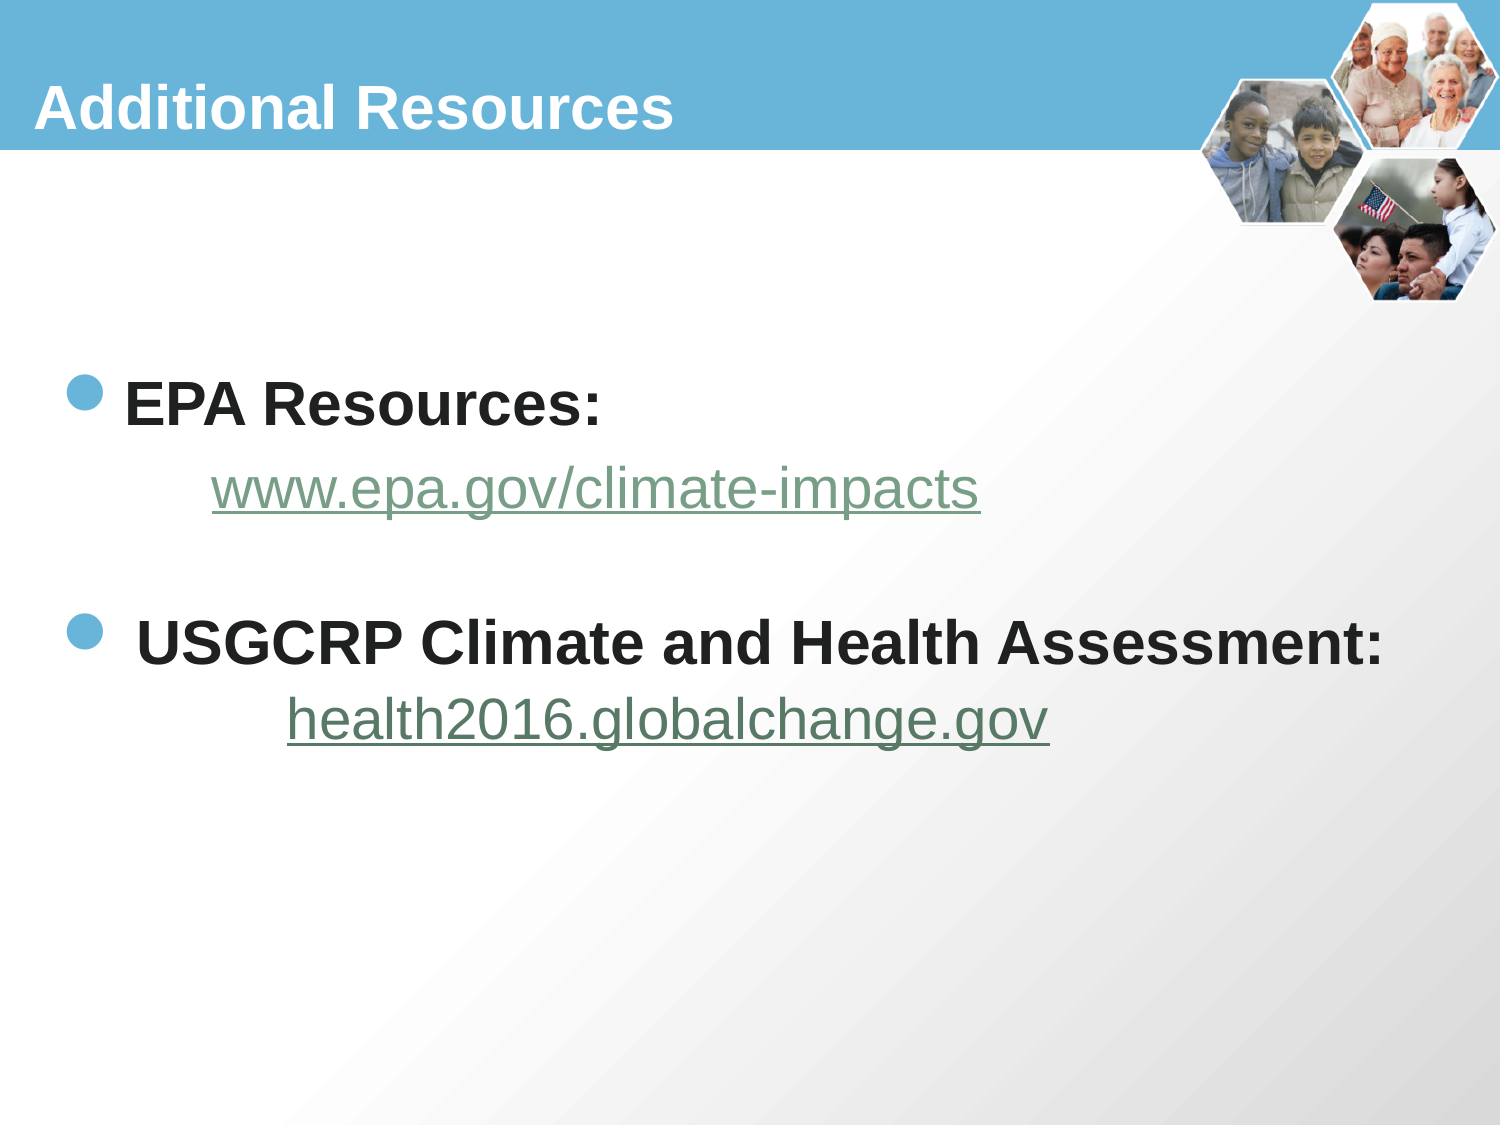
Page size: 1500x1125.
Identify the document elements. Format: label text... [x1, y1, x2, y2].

picture [1173, 2, 1500, 303]
list EPA Resources: www.epa.gov/climate-impacts USGCRP Climate and Health Assessment: health2016.globalchange.gov [46, 180, 1446, 1100]
title Additional Resources [18, 0, 1425, 150]
